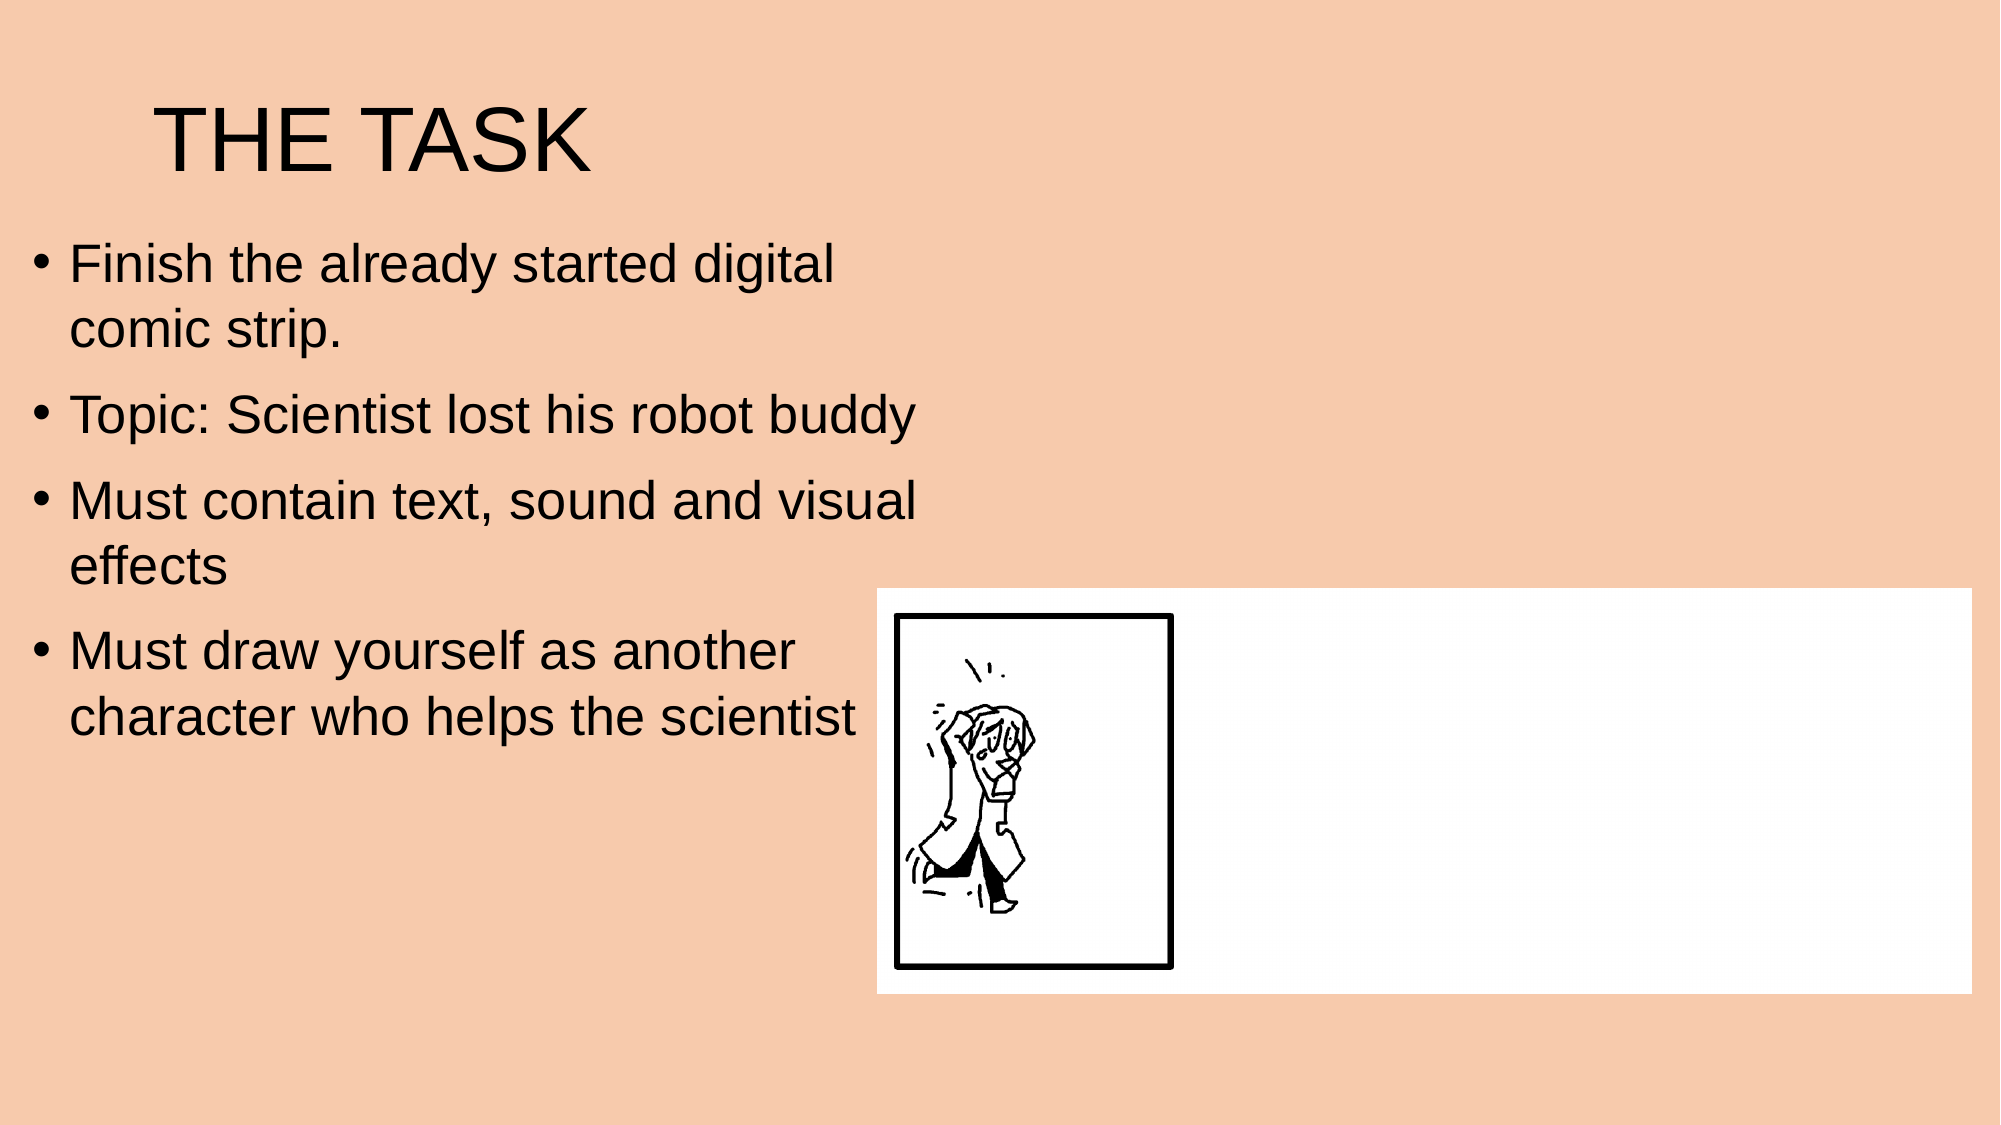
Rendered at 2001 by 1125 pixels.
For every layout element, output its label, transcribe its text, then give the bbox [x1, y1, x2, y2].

picture [877, 588, 1972, 994]
title THE TASK [137, 32, 1863, 250]
text_box Finish the already started digital comic strip. Topic: Scientist lost his robot buddy Must contain text, sound and visual effects Must draw yourself as another character who helps the scientist [17, 220, 952, 891]
